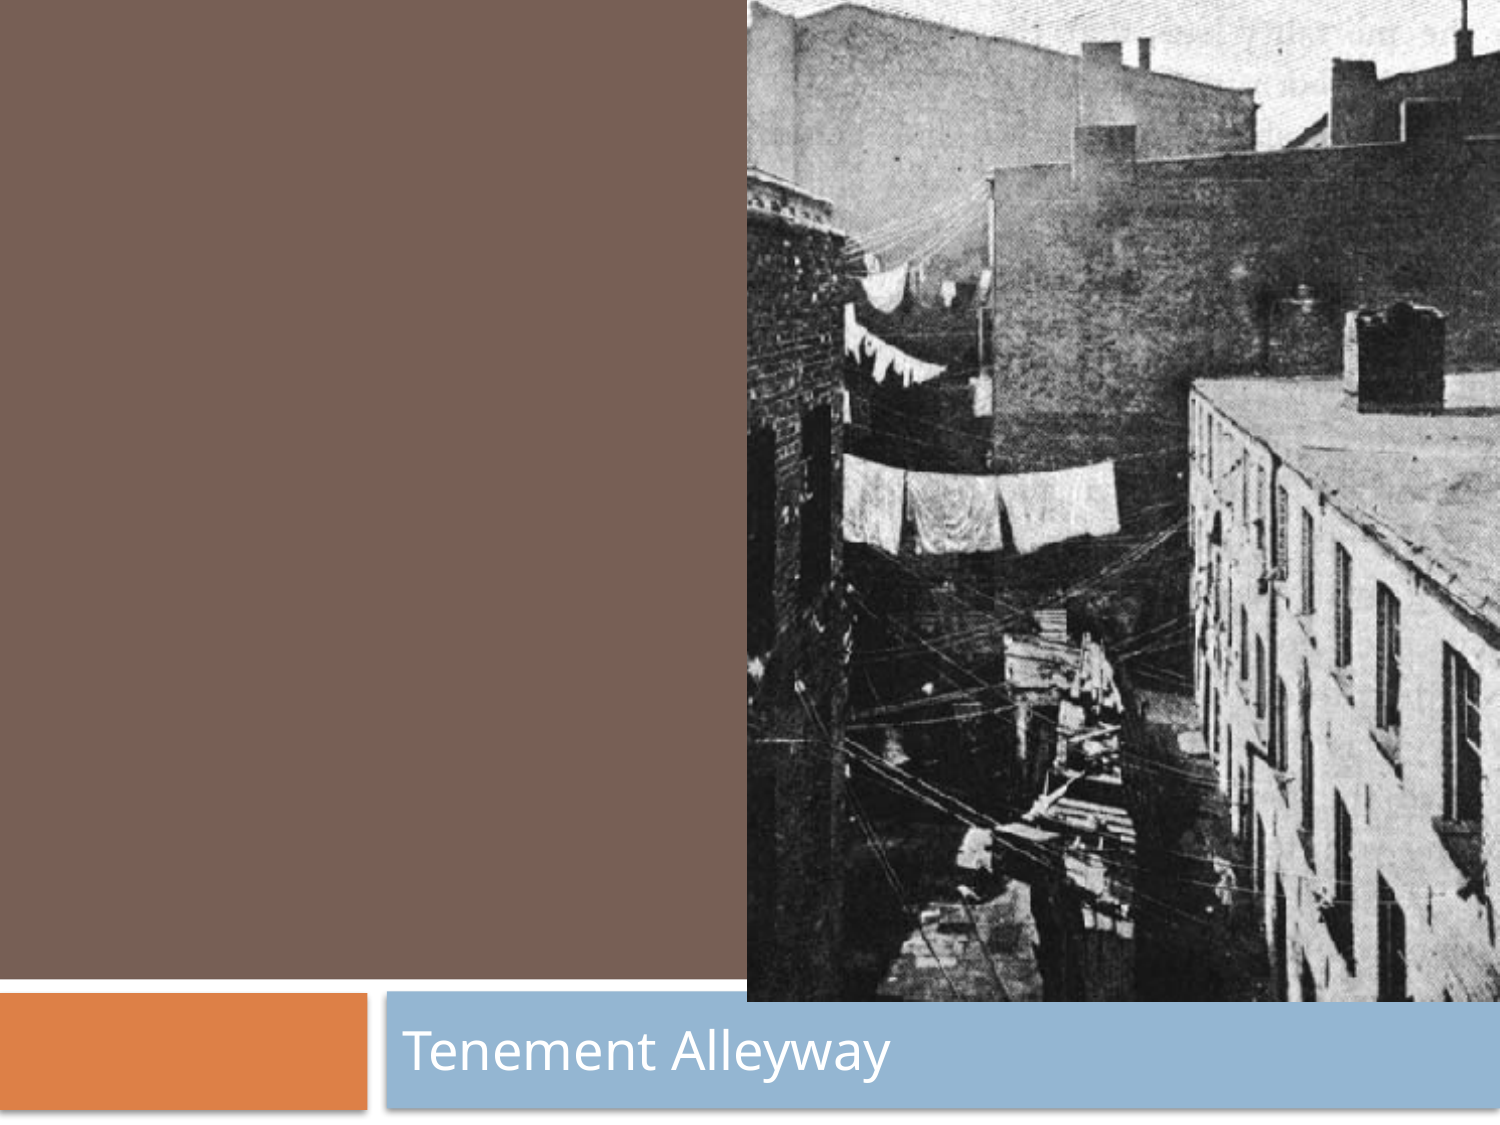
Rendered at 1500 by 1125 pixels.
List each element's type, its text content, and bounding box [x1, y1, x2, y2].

subtitle Tenement Alleyway [387, 992, 1488, 1105]
picture [747, 0, 1500, 1002]
